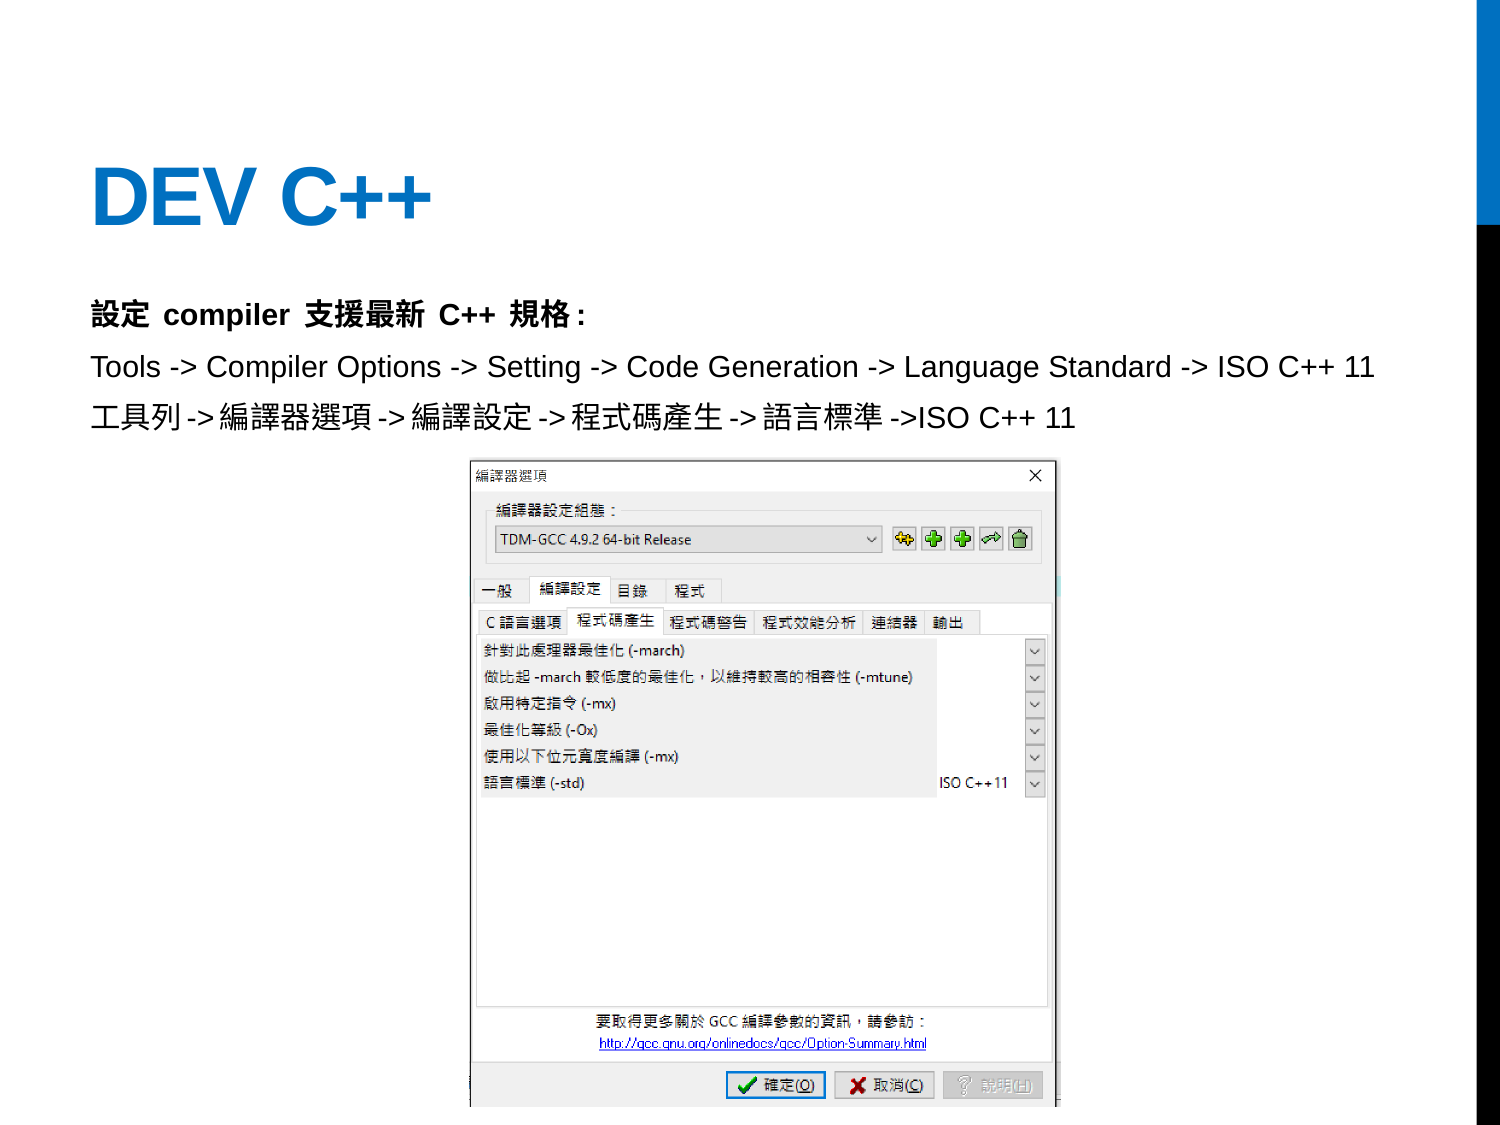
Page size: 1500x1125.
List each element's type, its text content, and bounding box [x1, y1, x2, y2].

list 設定 compiler 支援最新 C++ 規格: Tools -> Compiler Options -> Setting -> Code Generation -> Language Standard -> ISO C++ 11 工具列->編譯器選項->編譯設定->程式碼產生->語言標準->ISO C++ 11 [75, 287, 1398, 469]
title Dev C++ [75, 25, 1025, 250]
picture [469, 456, 1061, 1108]
